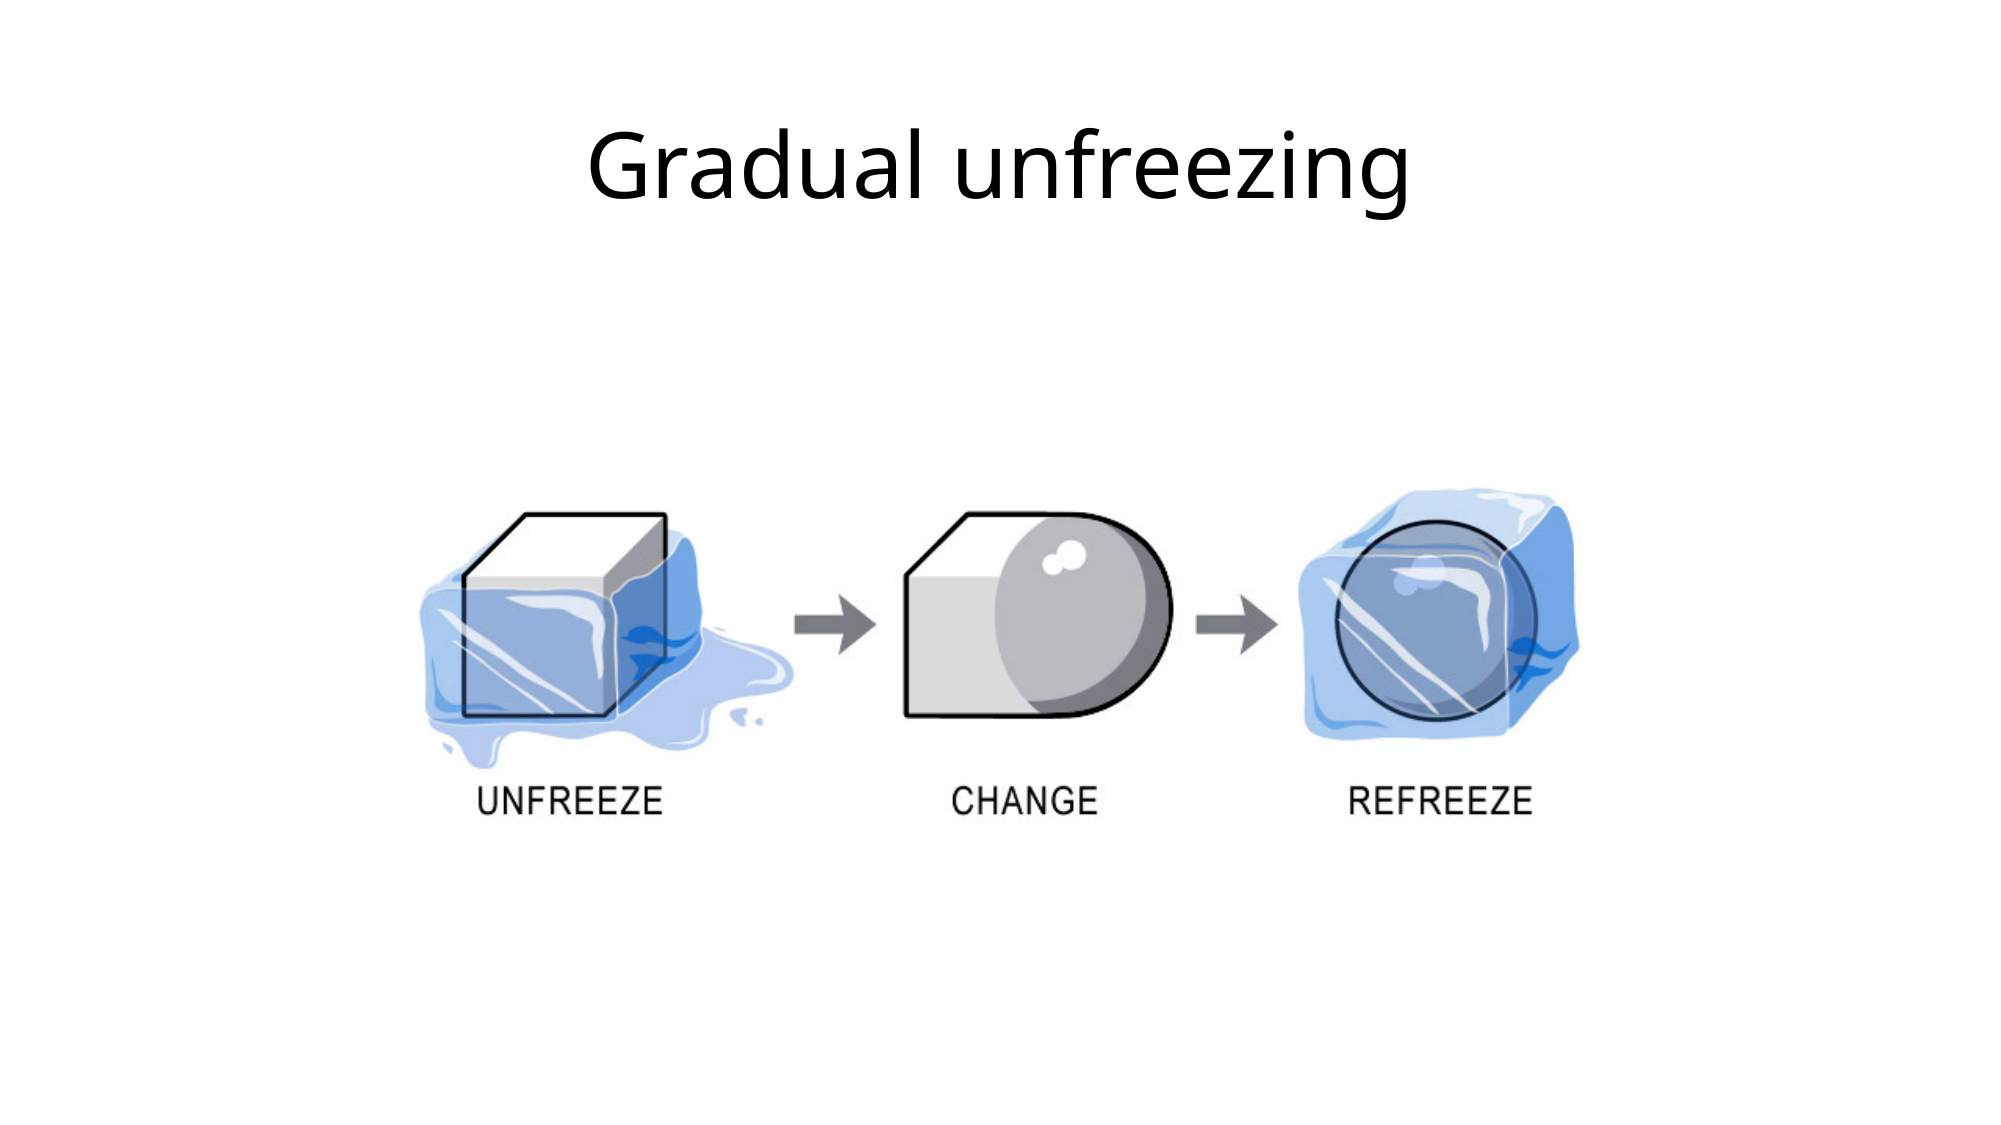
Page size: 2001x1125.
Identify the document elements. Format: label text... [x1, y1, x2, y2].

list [418, 485, 1582, 827]
title Gradual unfreezing [137, 59, 1863, 278]
